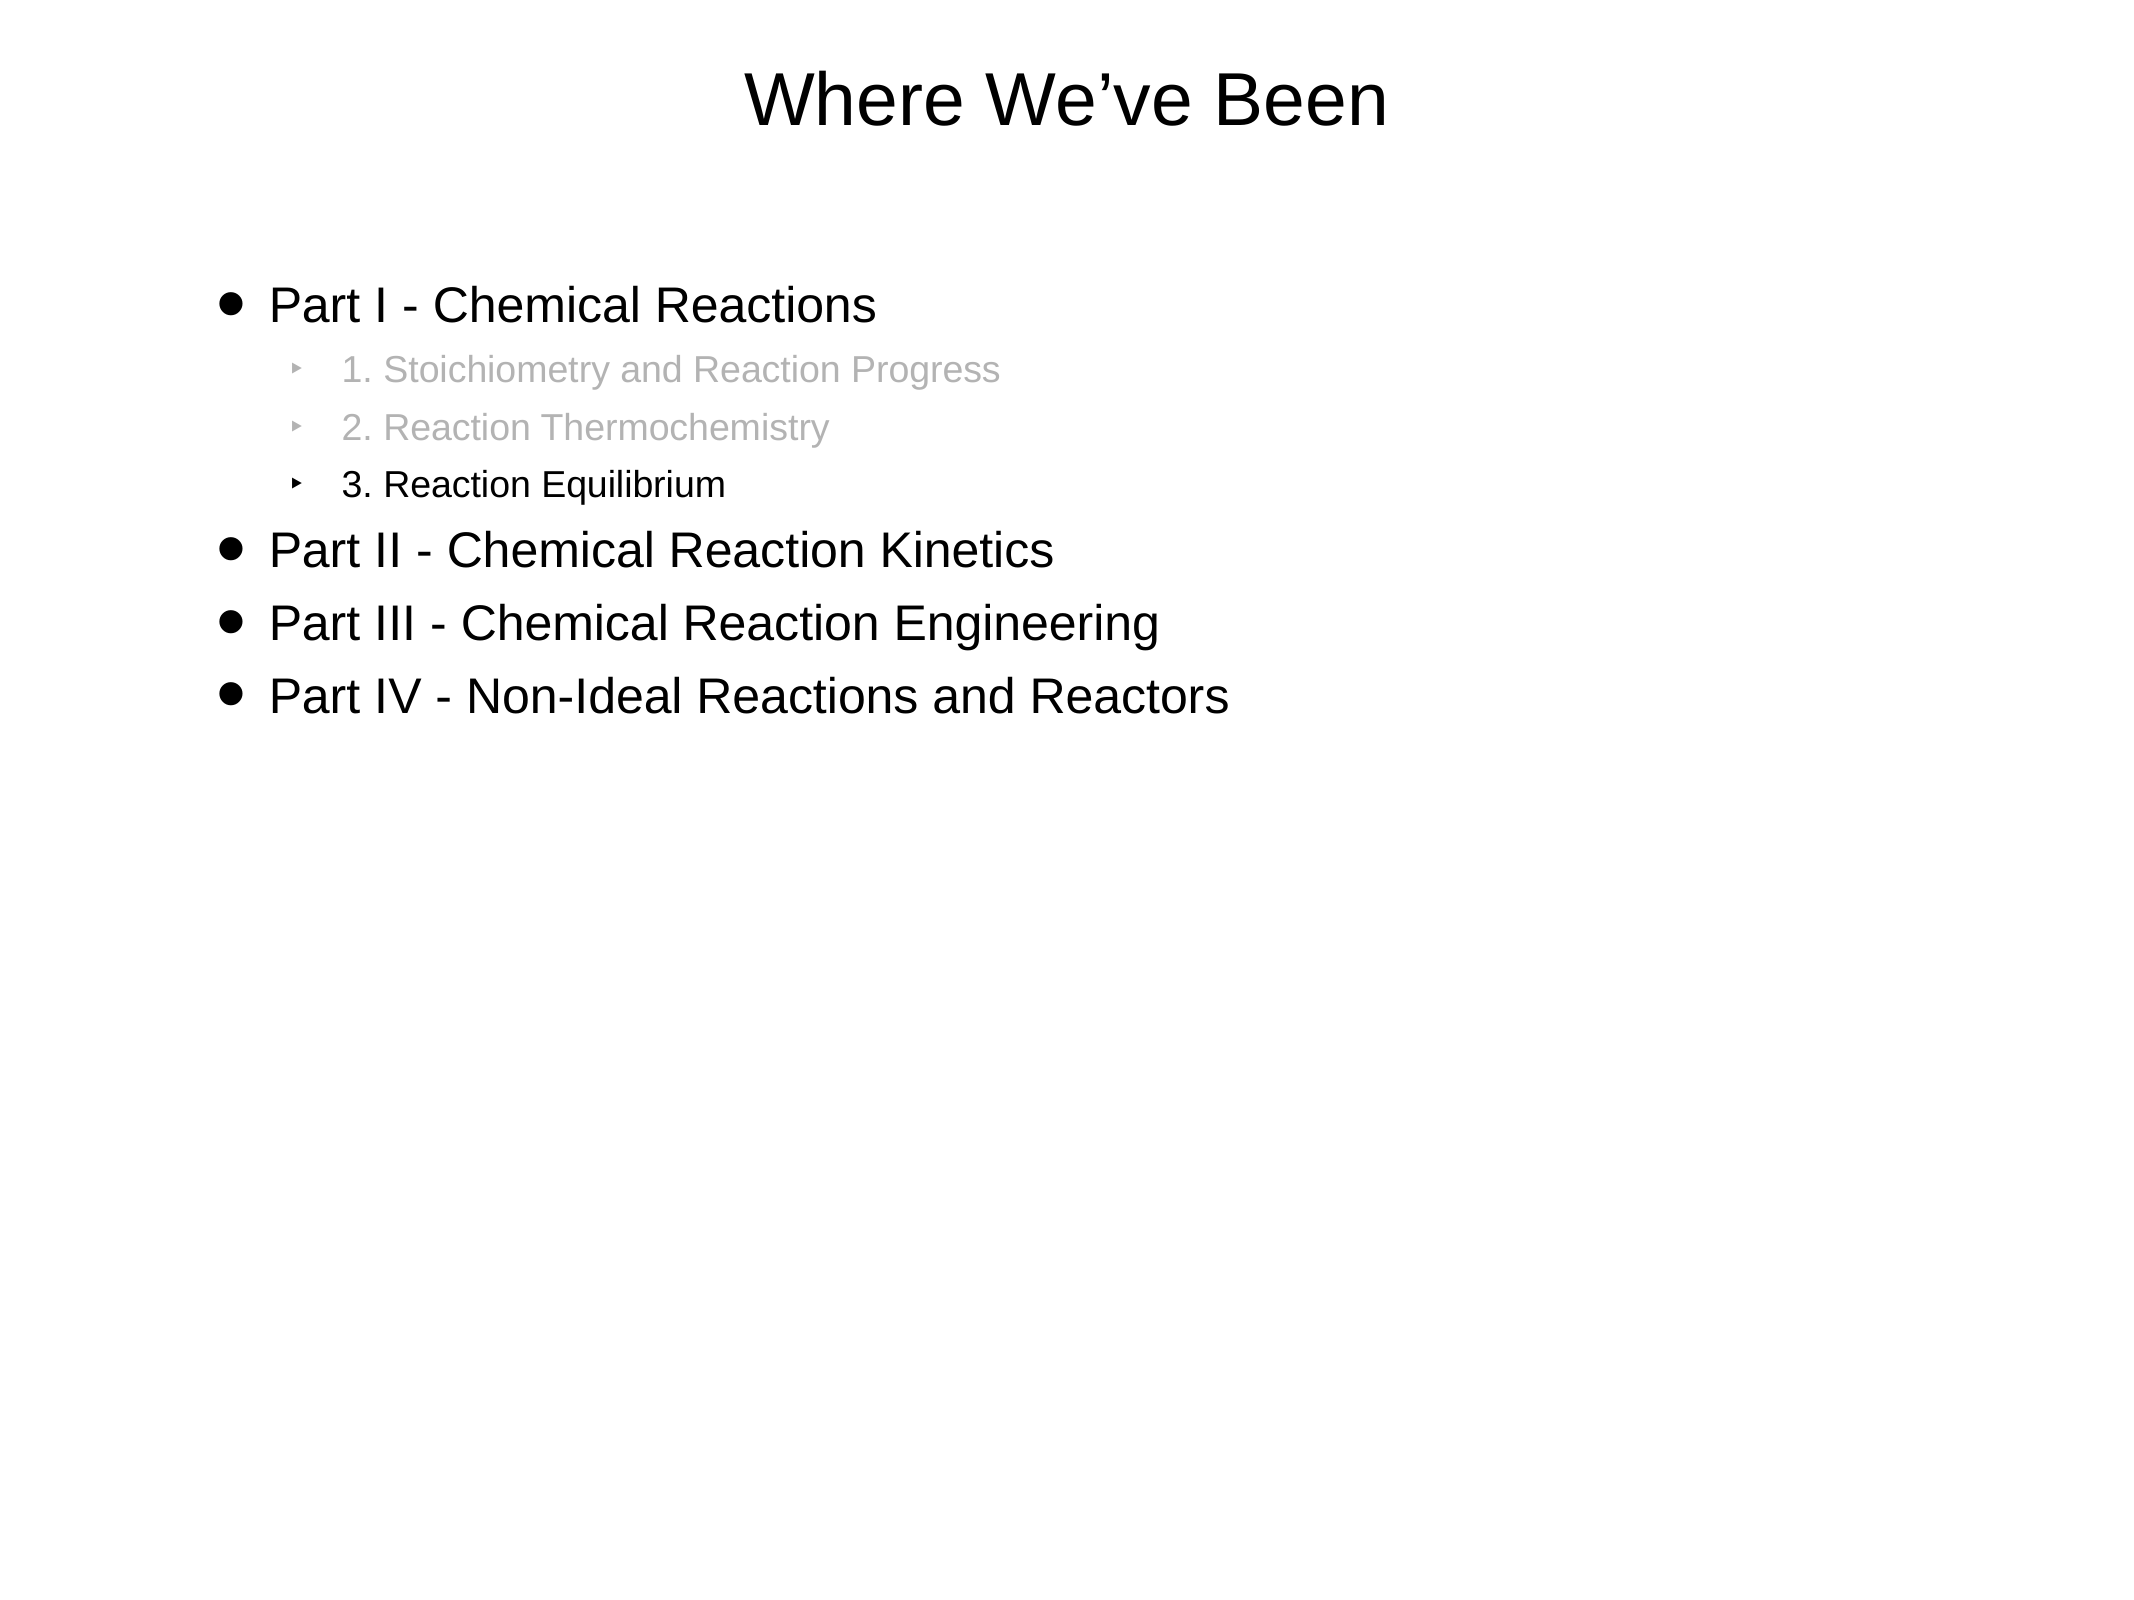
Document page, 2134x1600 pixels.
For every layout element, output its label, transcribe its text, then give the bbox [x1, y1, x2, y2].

title Where We’ve Been [208, 41, 1925, 250]
list Part I - Chemical Reactions 1. Stoichiometry and Reaction Progress 2. Reaction Thermochemistry 3. Reaction Equilibrium Part II - Chemical Reaction Kinetics Part III - Chemical Reaction Engineering Part IV - Non-Ideal Reactions and Reactors [208, 264, 1925, 1463]
